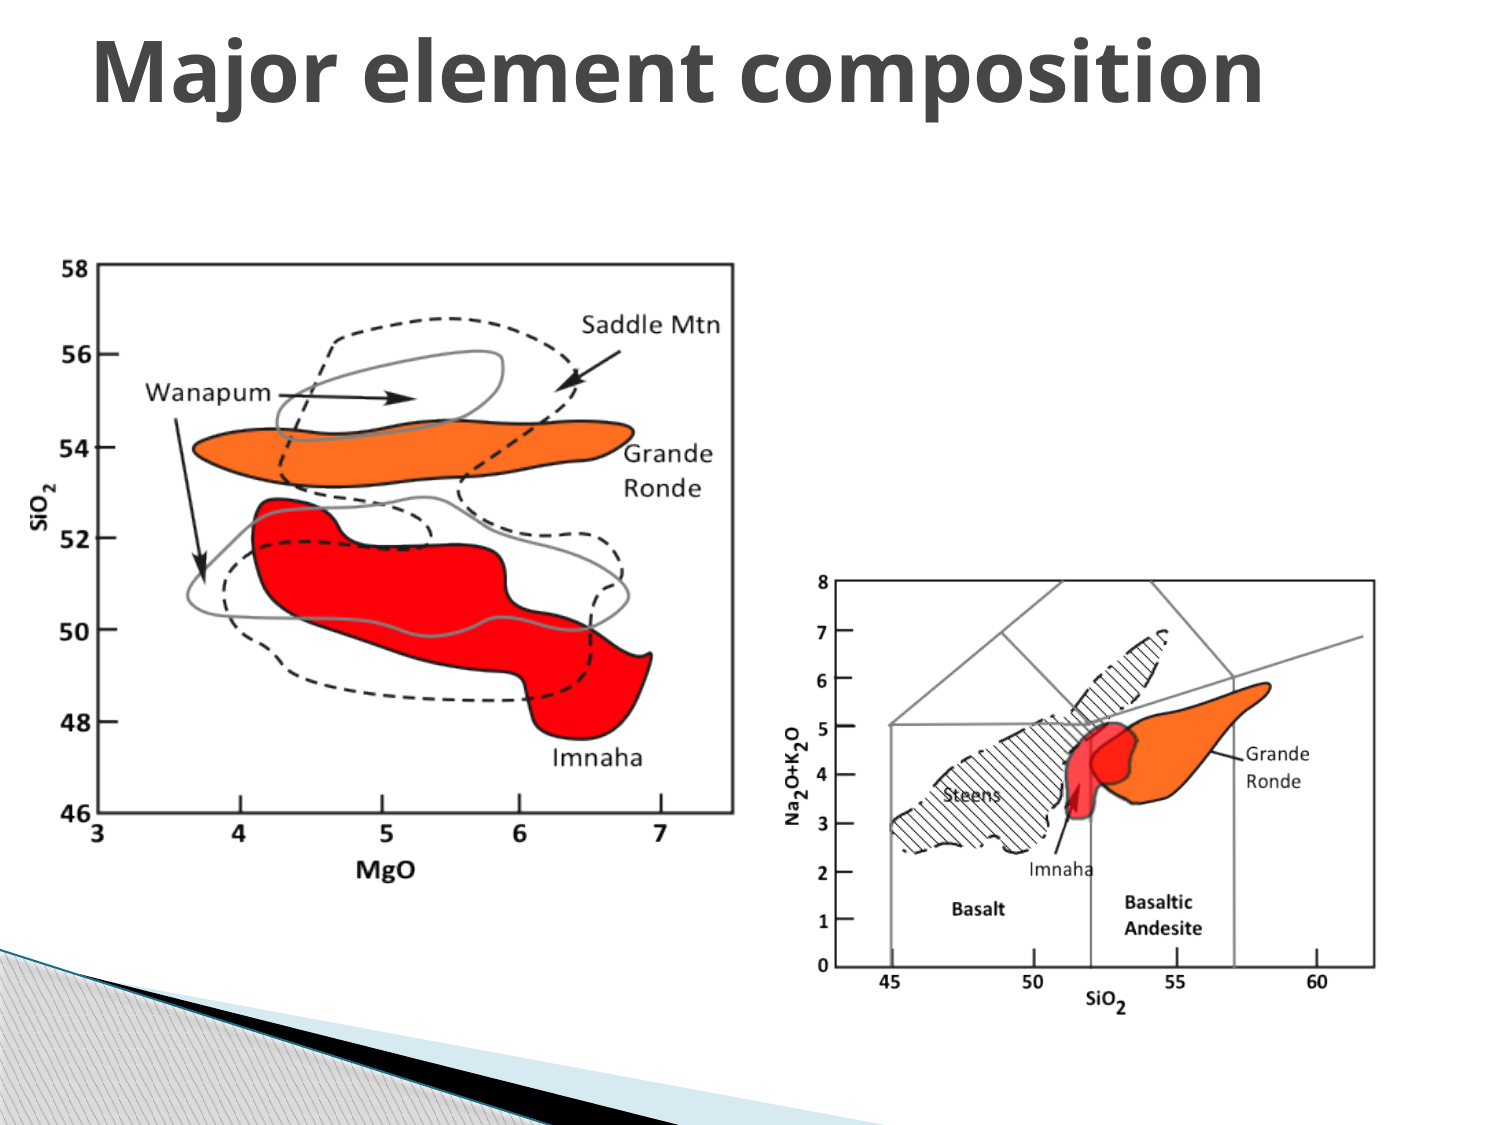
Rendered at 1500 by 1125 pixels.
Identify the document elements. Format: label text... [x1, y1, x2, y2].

title Major element composition [75, 0, 1425, 137]
picture [785, 567, 1378, 1023]
picture [29, 250, 757, 887]
